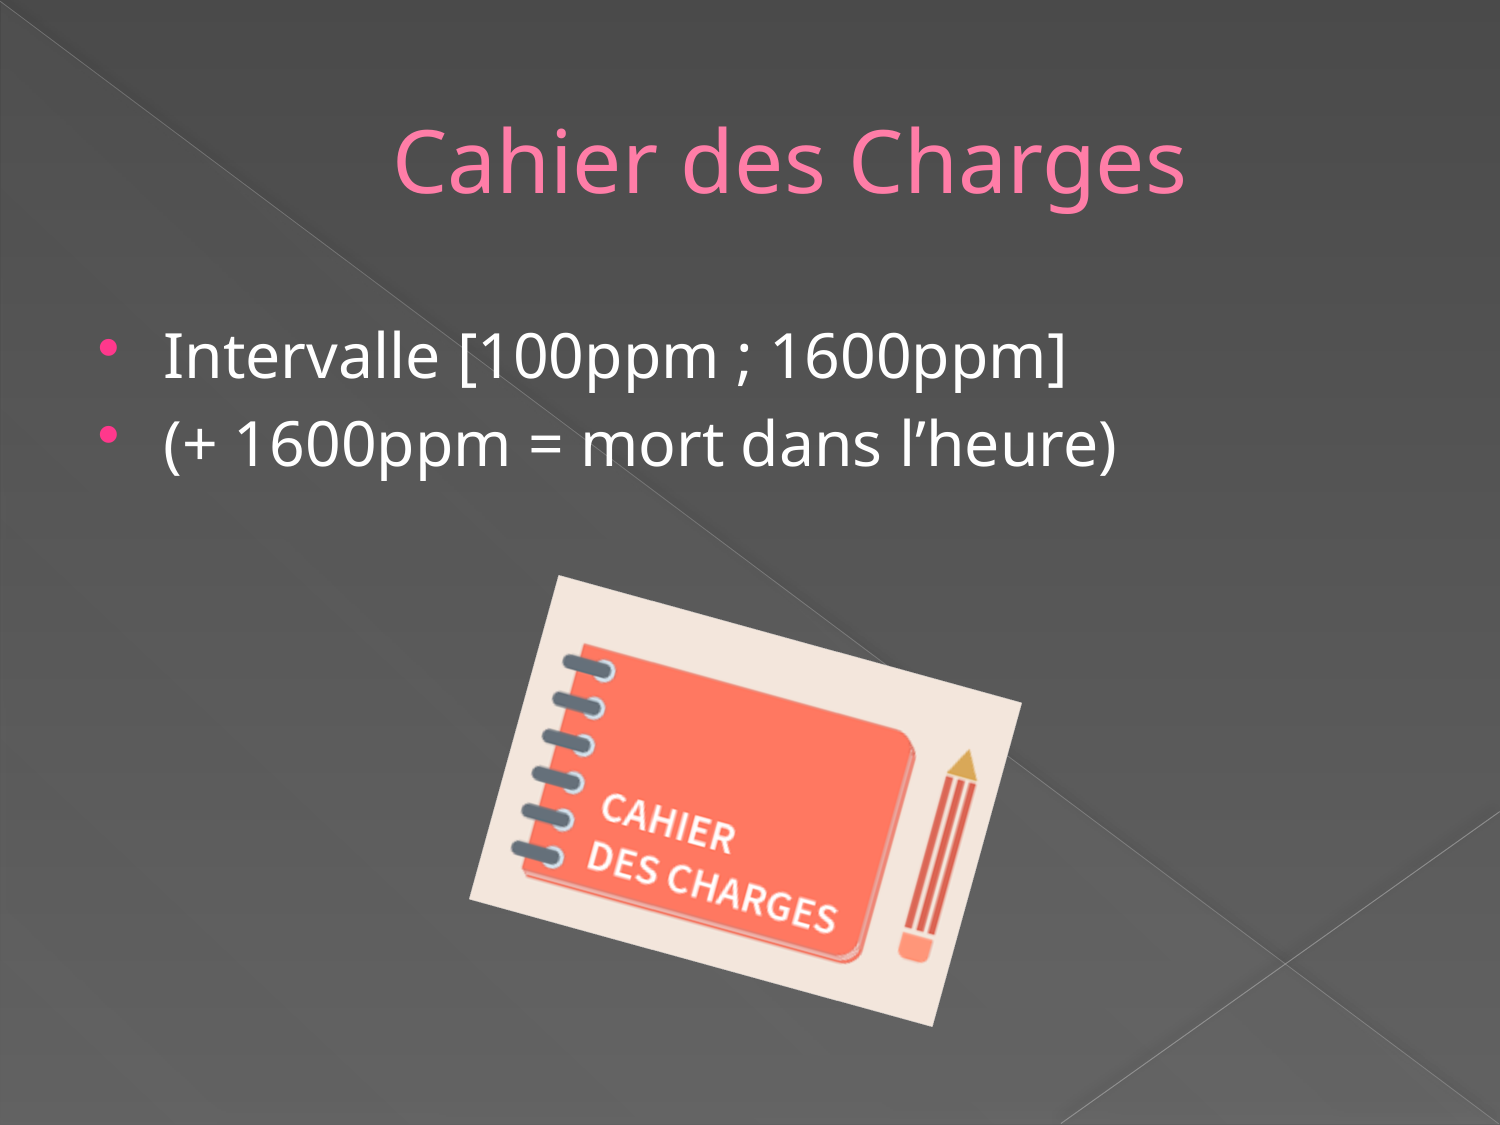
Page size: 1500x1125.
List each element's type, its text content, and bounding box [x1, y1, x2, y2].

list Intervalle [100ppm ; 1600ppm] (+ 1600ppm = mort dans l’heure) [75, 308, 1425, 1059]
picture [470, 576, 1021, 1026]
title Cahier des Charges [75, 43, 1425, 274]
